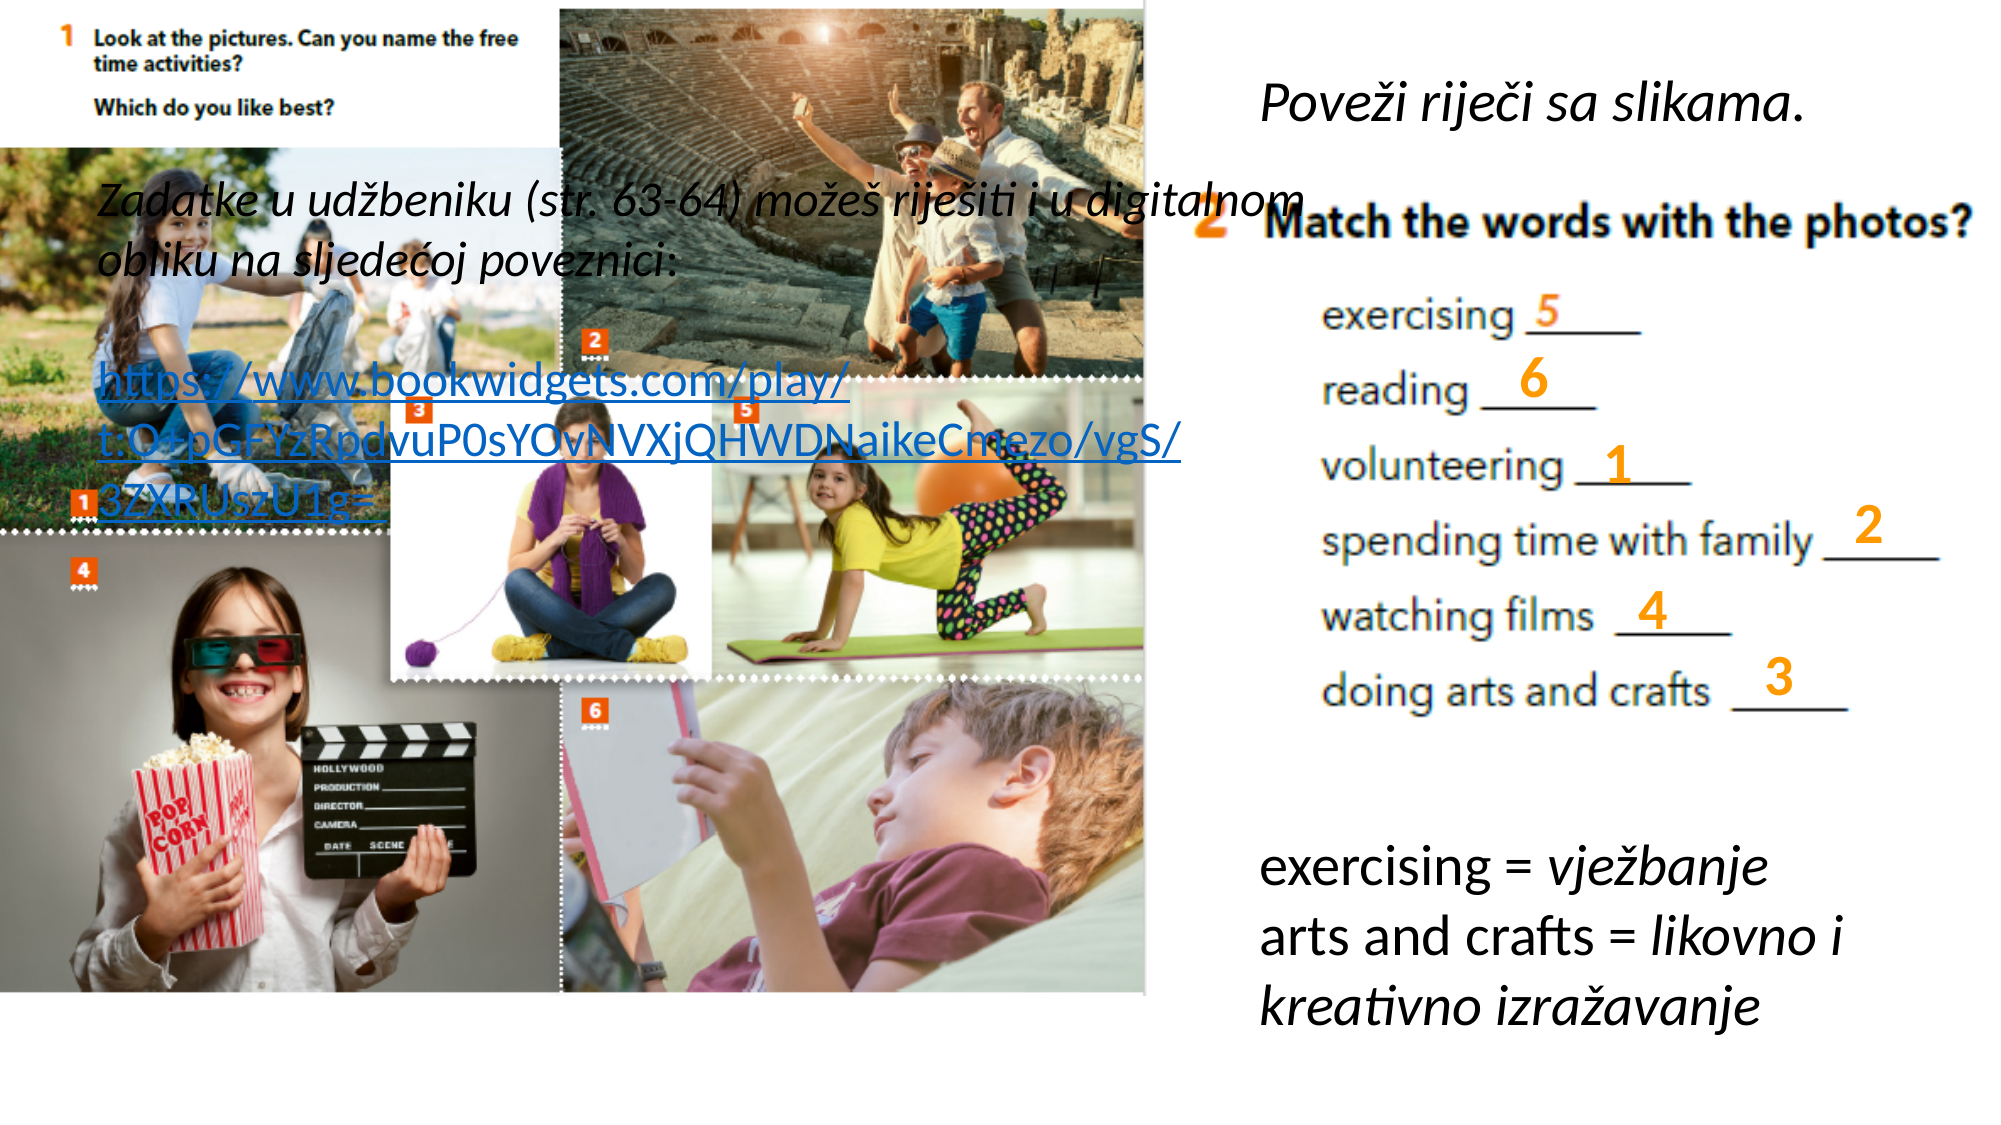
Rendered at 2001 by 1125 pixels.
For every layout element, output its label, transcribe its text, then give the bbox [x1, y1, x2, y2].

text_box exercising = vježbanje arts and crafts = likovno i kreativno izražavanje [1244, 820, 2000, 1045]
picture [0, 0, 1147, 996]
picture [1161, 174, 1986, 747]
text_box Poveži riječi sa slikama. [1244, 55, 1986, 141]
text_box Zadatke u udžbeniku (str. 63-64) možeš riješiti i u digitalnom obliku na sljedećoj poveznici: https://www.bookwidgets.com/play/t:O+pGFYzRpdvuP0sYOvNVXjQHWDNaikeCmezo/vgS/3ZXRUszU1g= [1147, 159, 1408, 535]
